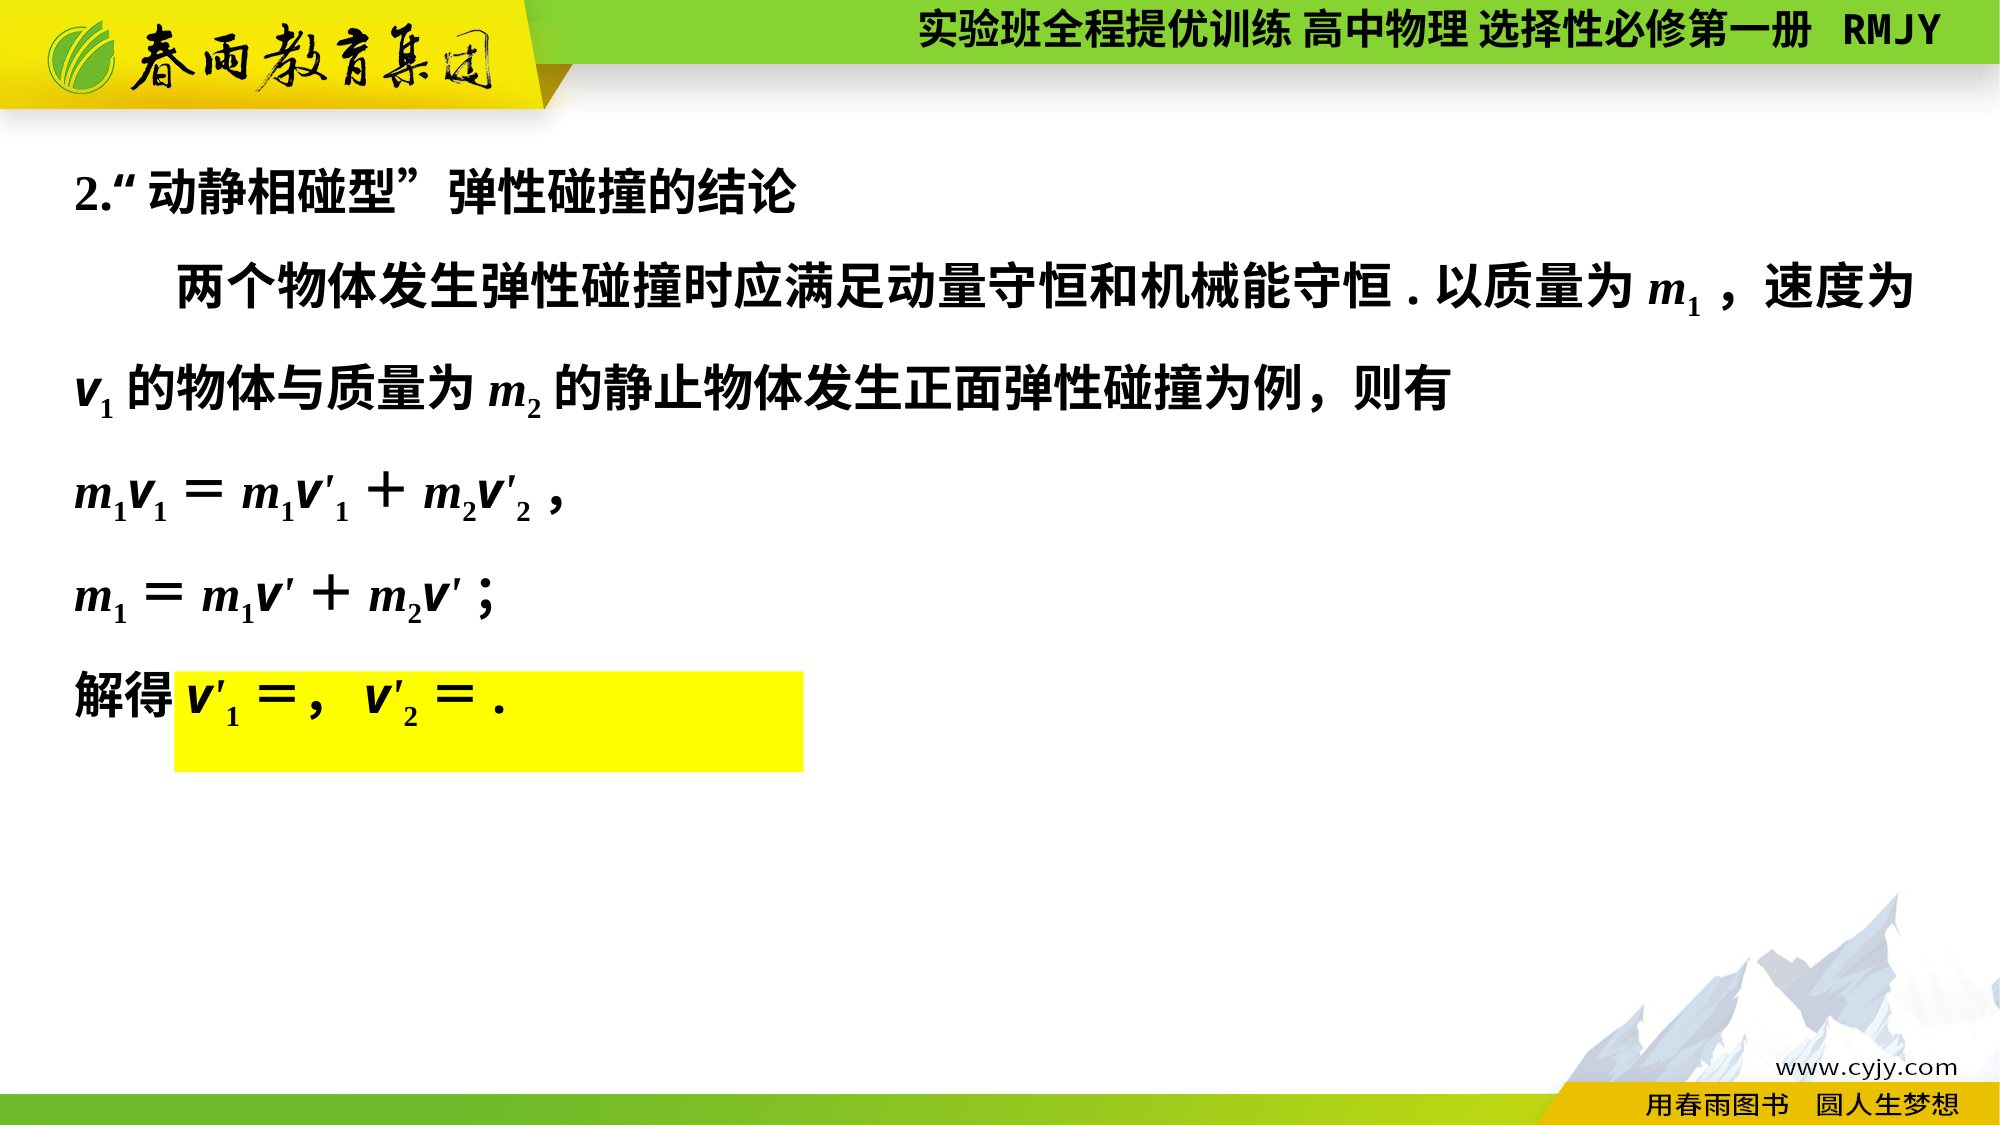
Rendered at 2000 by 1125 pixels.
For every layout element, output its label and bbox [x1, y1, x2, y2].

text_box [174, 671, 804, 773]
picture [0, 0, 2000, 1125]
